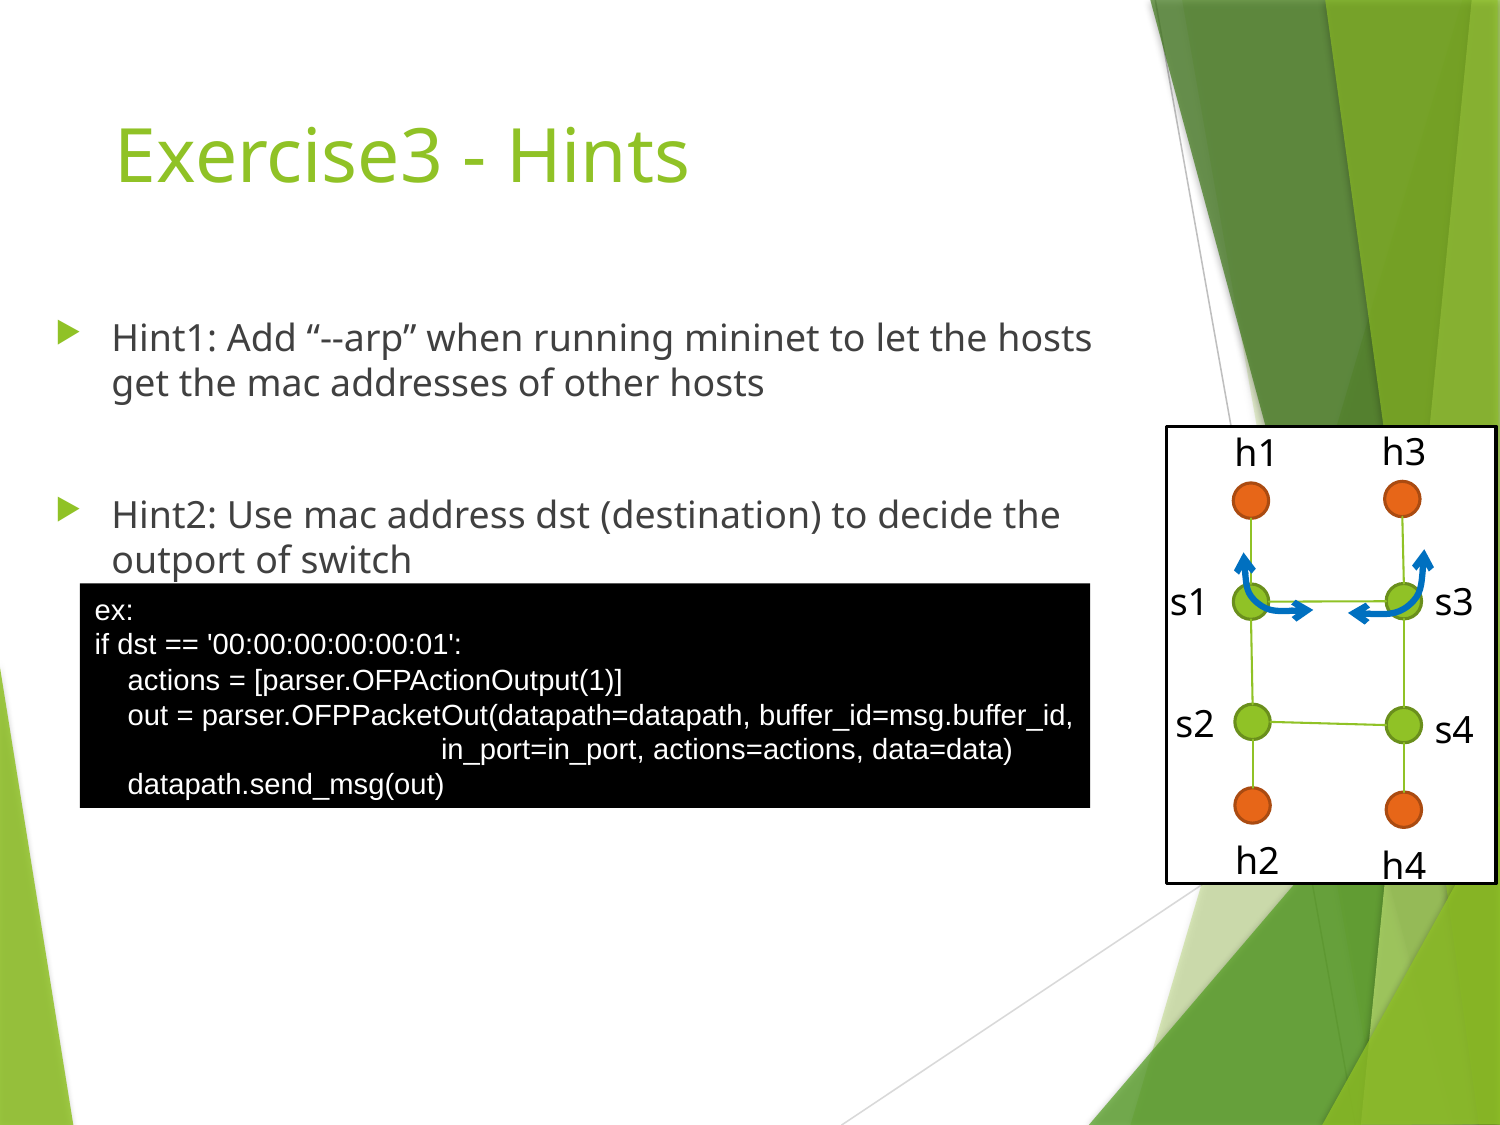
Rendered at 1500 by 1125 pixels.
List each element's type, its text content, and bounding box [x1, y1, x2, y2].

text_box ex: if dst == '00:00:00:00:00:01': actions = [parser.OFPActionOutput(1)] out = parser.OFPPacketOut(datapath=datapath, buffer_id=msg.buffer_id, in_port=in_port, actions=actions, data=data) datapath.send_msg(out) [79, 583, 1091, 808]
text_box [1156, 420, 1497, 897]
list Hint1: Add “--arp” when running mininet to let the hosts get the mac addresses of other hosts Hint2: Use mac address dst (destination) to decide the outport of switch [40, 306, 1136, 944]
title Exercise3 - Hints [99, 99, 1142, 317]
